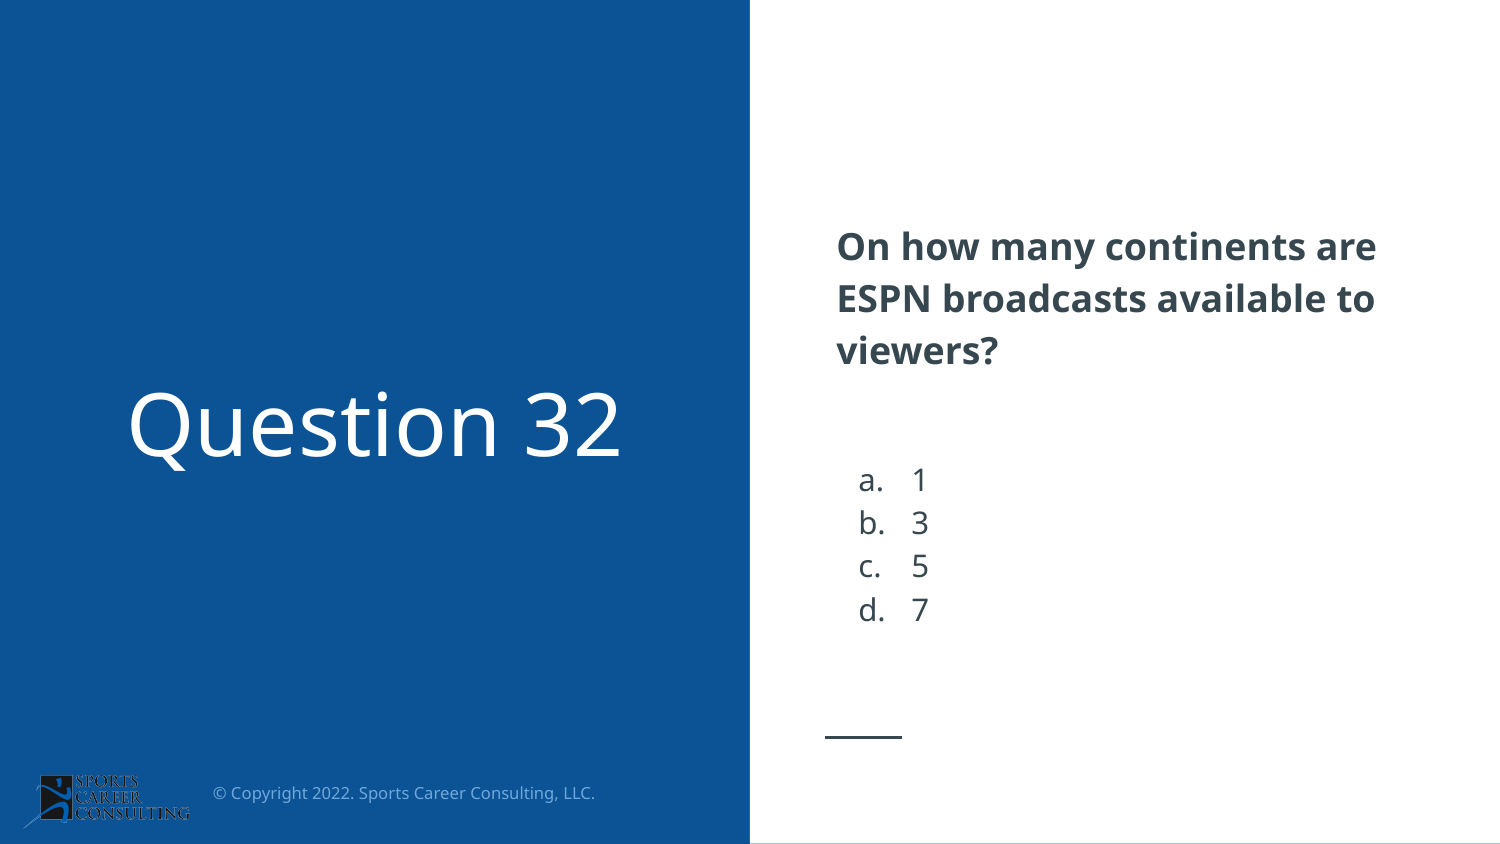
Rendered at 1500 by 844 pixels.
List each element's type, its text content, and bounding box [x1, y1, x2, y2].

picture [22, 774, 190, 829]
list On how many continents are ESPN broadcasts available to viewers? 1 3 5 7 [821, 118, 1486, 725]
title Question 32 [43, 298, 708, 546]
text_box © Copyright 2022. Sports Career Consulting, LLC. [197, 767, 750, 838]
